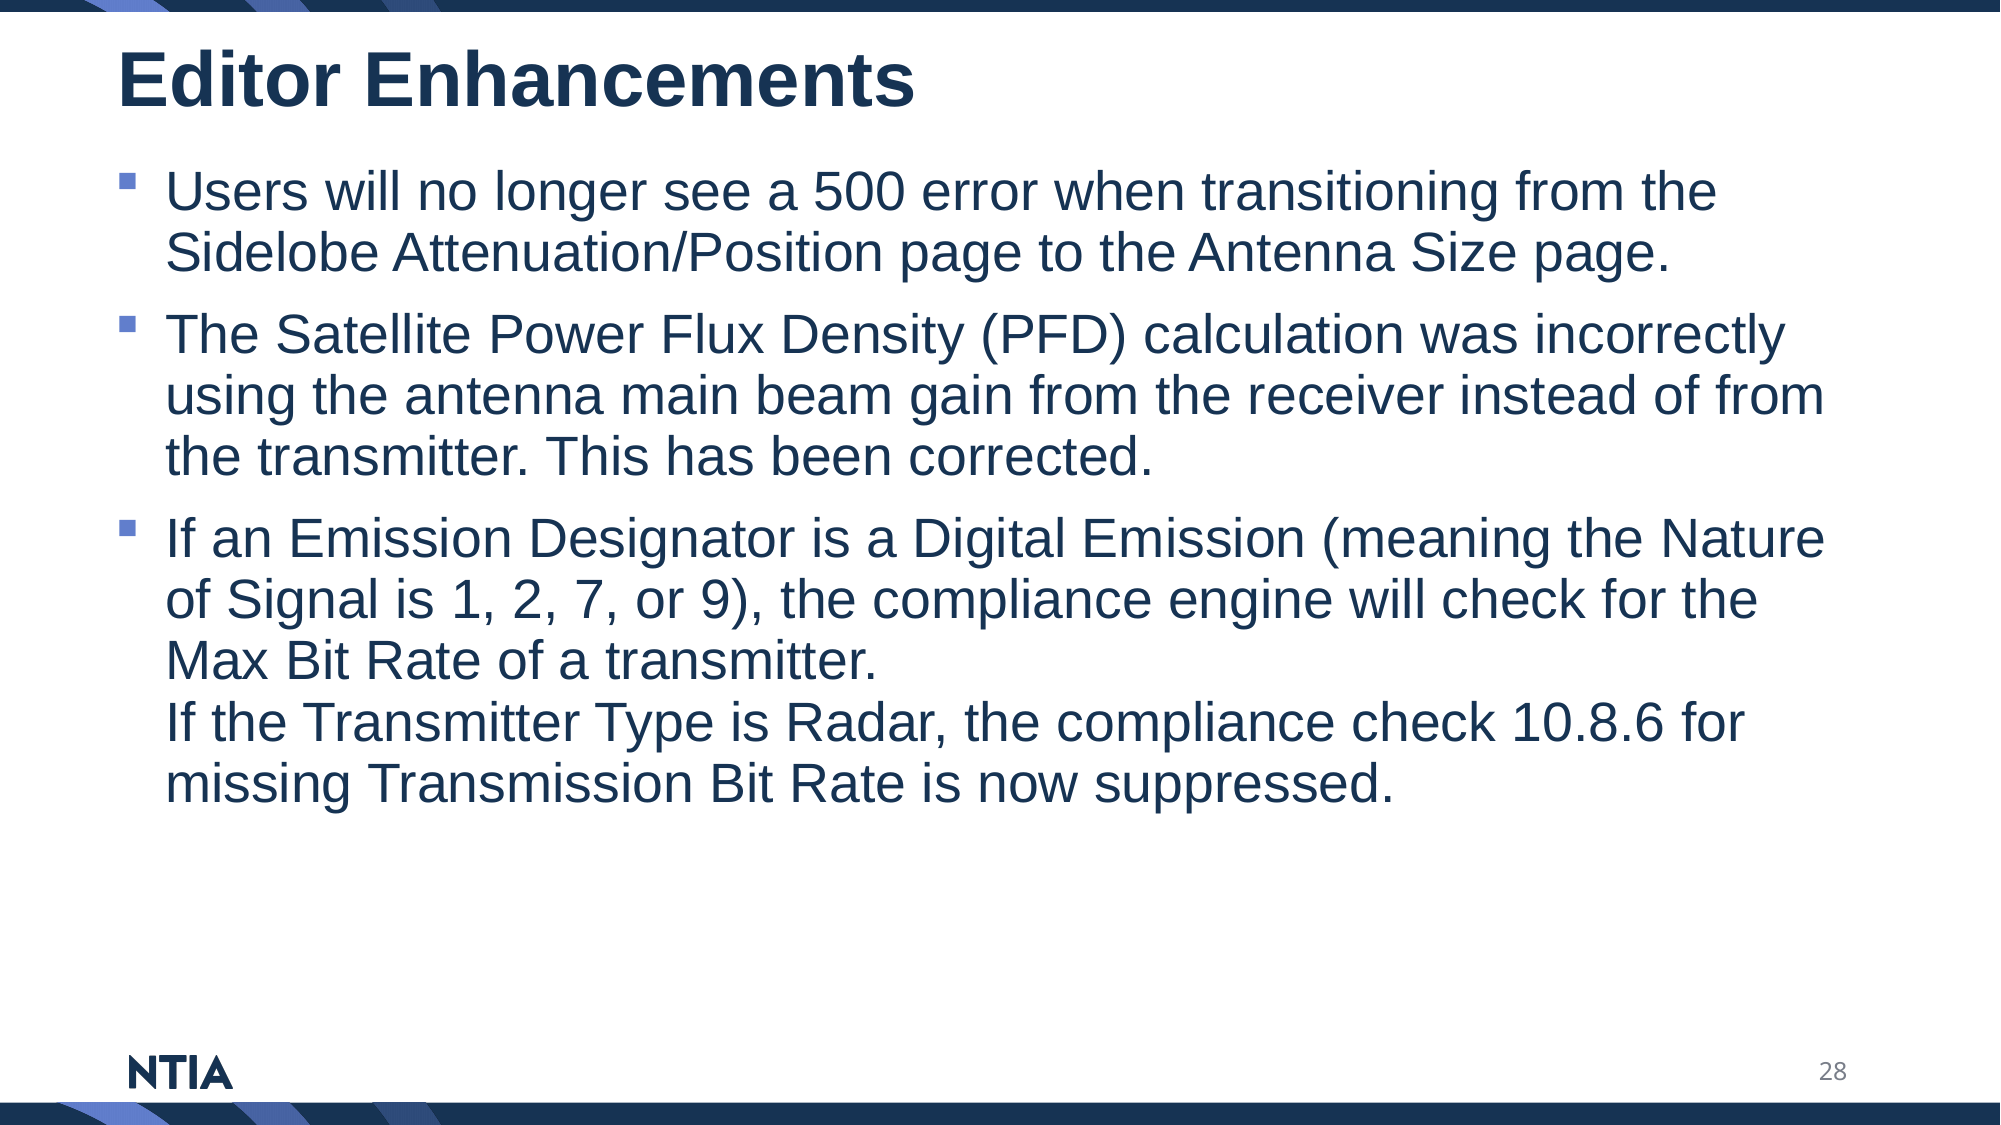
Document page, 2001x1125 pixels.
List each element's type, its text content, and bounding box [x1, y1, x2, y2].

picture [0, 1102, 471, 1125]
title Editor Enhancements [99, 14, 938, 139]
slide_number 28 [1412, 1042, 1863, 1103]
picture [129, 1055, 233, 1089]
list Users will no longer see a 500 error when transitioning from the Sidelobe Attenuation/Position page to the Antenna Size page. The Satellite Power Flux Density (PFD) calculation was incorrectly using the antenna main beam gain from the receiver instead of from the transmitter. This has been corrected. If an Emission Designator is a Digital Emission (meaning the Nature of Signal is 1, 2, 7, or 9), the compliance engine will check for the Max Bit Rate of a transmitter. If the Transmitter Type is Radar, the compliance check 10.8.6 for missing Transmission Bit Rate is now suppressed. [99, 152, 1879, 1029]
picture [0, 0, 471, 12]
